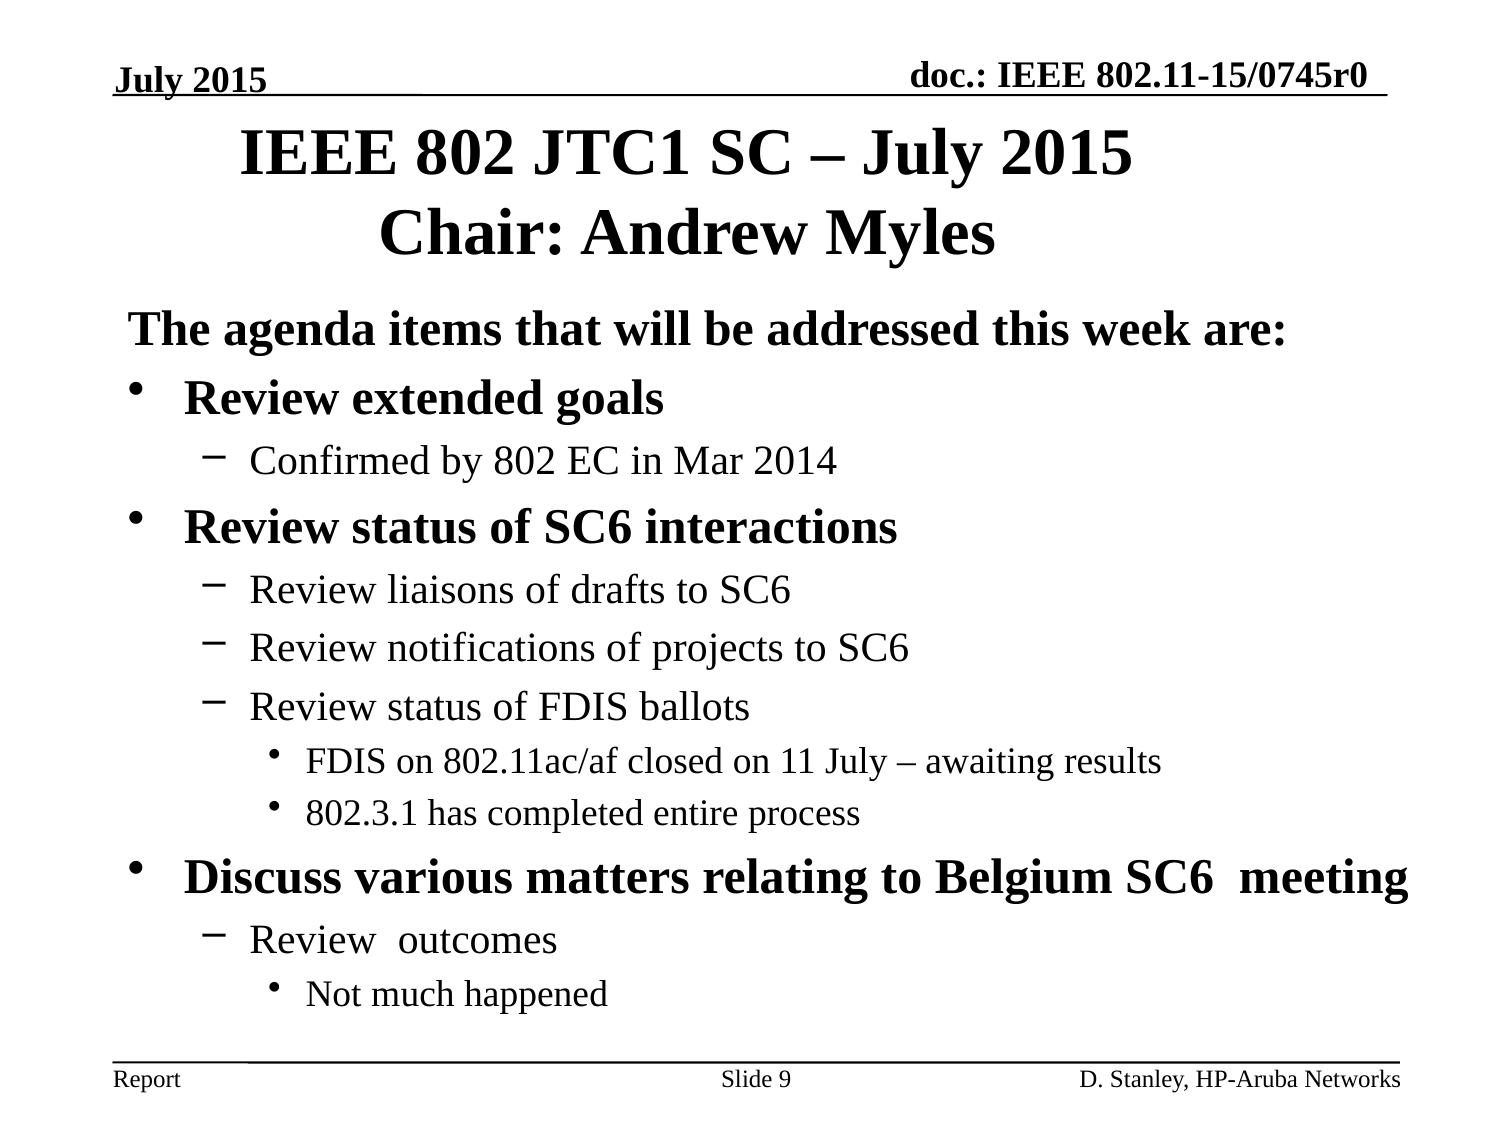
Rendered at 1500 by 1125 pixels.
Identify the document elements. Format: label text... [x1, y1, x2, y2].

slide_number Slide 9 [720, 1062, 792, 1093]
footer D. Stanley, HP-Aruba Networks [1034, 1062, 1402, 1093]
title IEEE 802 JTC1 SC – July 2015 Chair: Andrew Myles [50, 99, 1325, 275]
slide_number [114, 54, 274, 99]
list The agenda items that will be addressed this week are: Review extended goals Confirmed by 802 EC in Mar 2014 Review status of SC6 interactions Review liaisons of drafts to SC6 Review notifications of projects to SC6 Review status of FDIS ballots FDIS on 802.11ac/af closed on 11 July – awaiting results 802.3.1 has completed entire process Discuss various matters relating to Belgium SC6 meeting Review outcomes Not much happened [112, 287, 1500, 1000]
